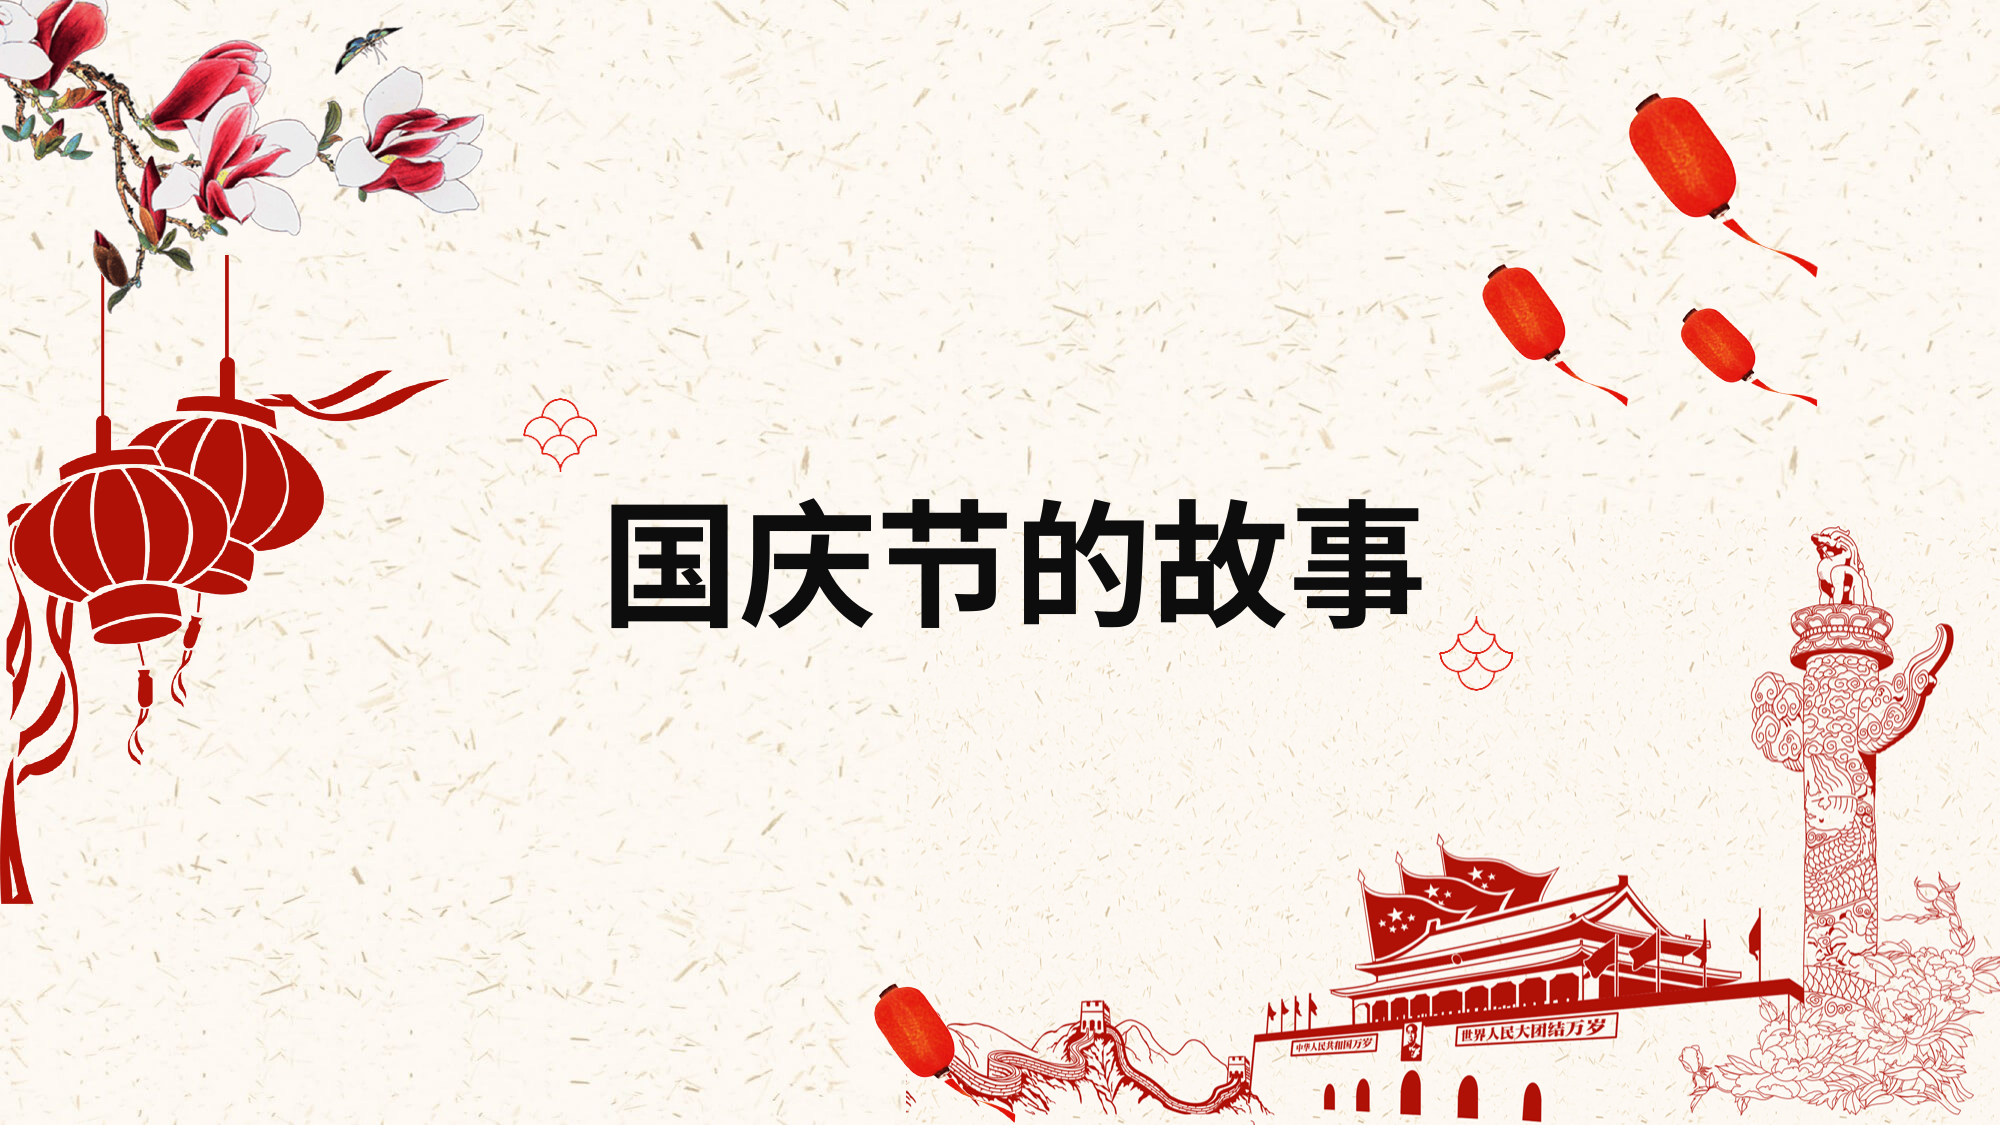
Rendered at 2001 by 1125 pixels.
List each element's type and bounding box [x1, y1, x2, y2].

picture [0, 0, 2000, 1125]
text_box [523, 398, 1532, 690]
